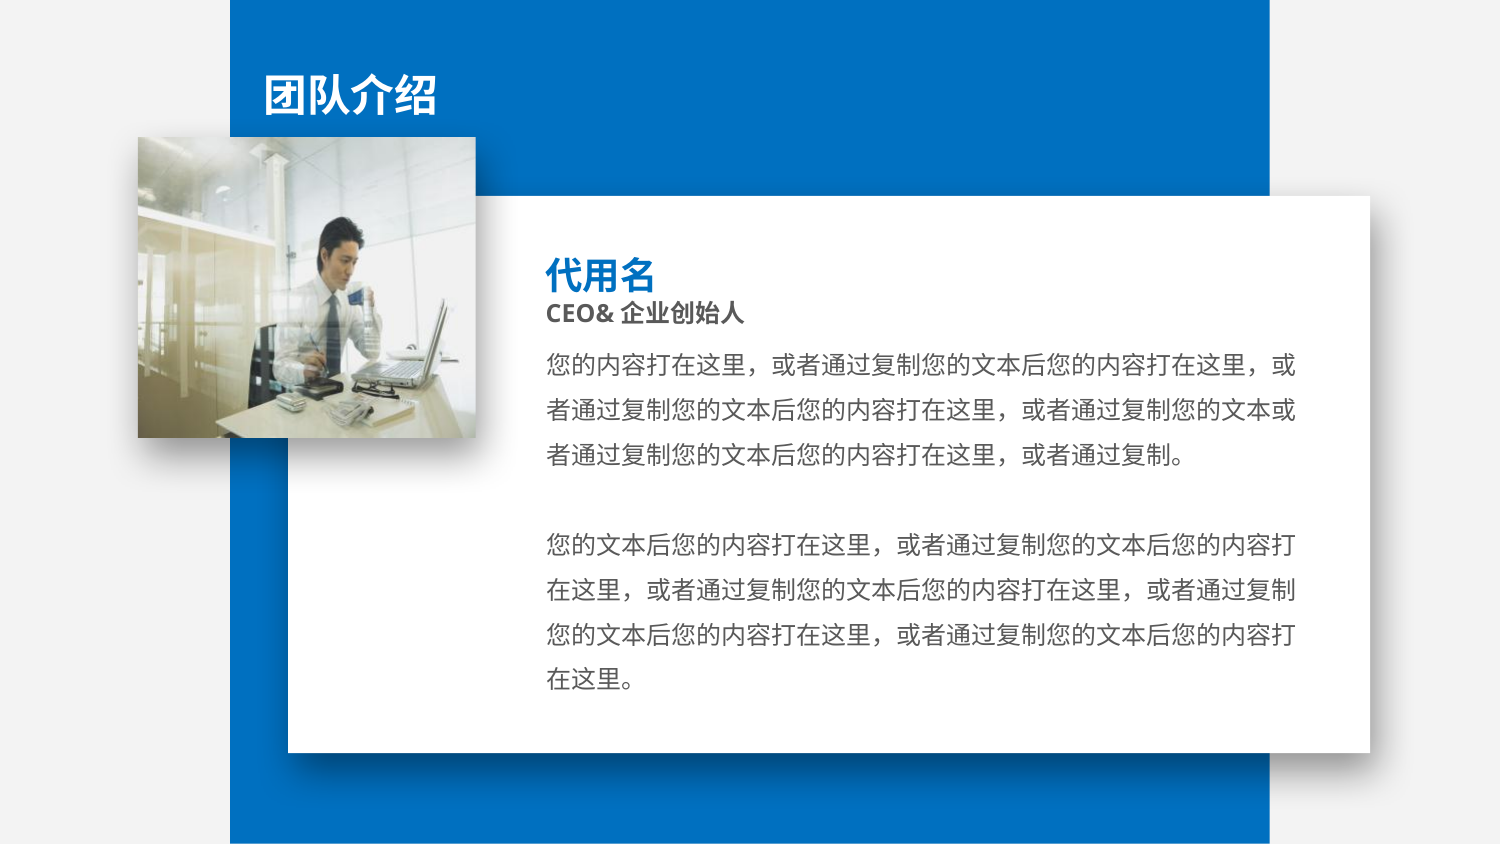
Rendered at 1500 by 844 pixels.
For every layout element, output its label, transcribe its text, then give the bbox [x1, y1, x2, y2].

text_box CEO&企业创始人 [534, 283, 810, 328]
text_box 团队介绍 [263, 61, 1035, 126]
text_box [137, 137, 477, 438]
text_box 您的内容打在这里，或者通过复制您的文本后您的内容打在这里，或者通过复制您的文本后您的内容打在这里，或者通过复制您的文本或者通过复制您的文本后您的内容打在这里，或者通过复制。 您的文本后您的内容打在这里，或者通过复制您的文本后您的内容打在这里，或者通过复制您的文本后您的内容打在这里，或者通过复制您的文本后您的内容打在这里，或者通过复制您的文本后您的内容打在这里。 [534, 328, 1332, 701]
text_box 代用名 [534, 232, 769, 283]
text_box [287, 195, 1371, 754]
